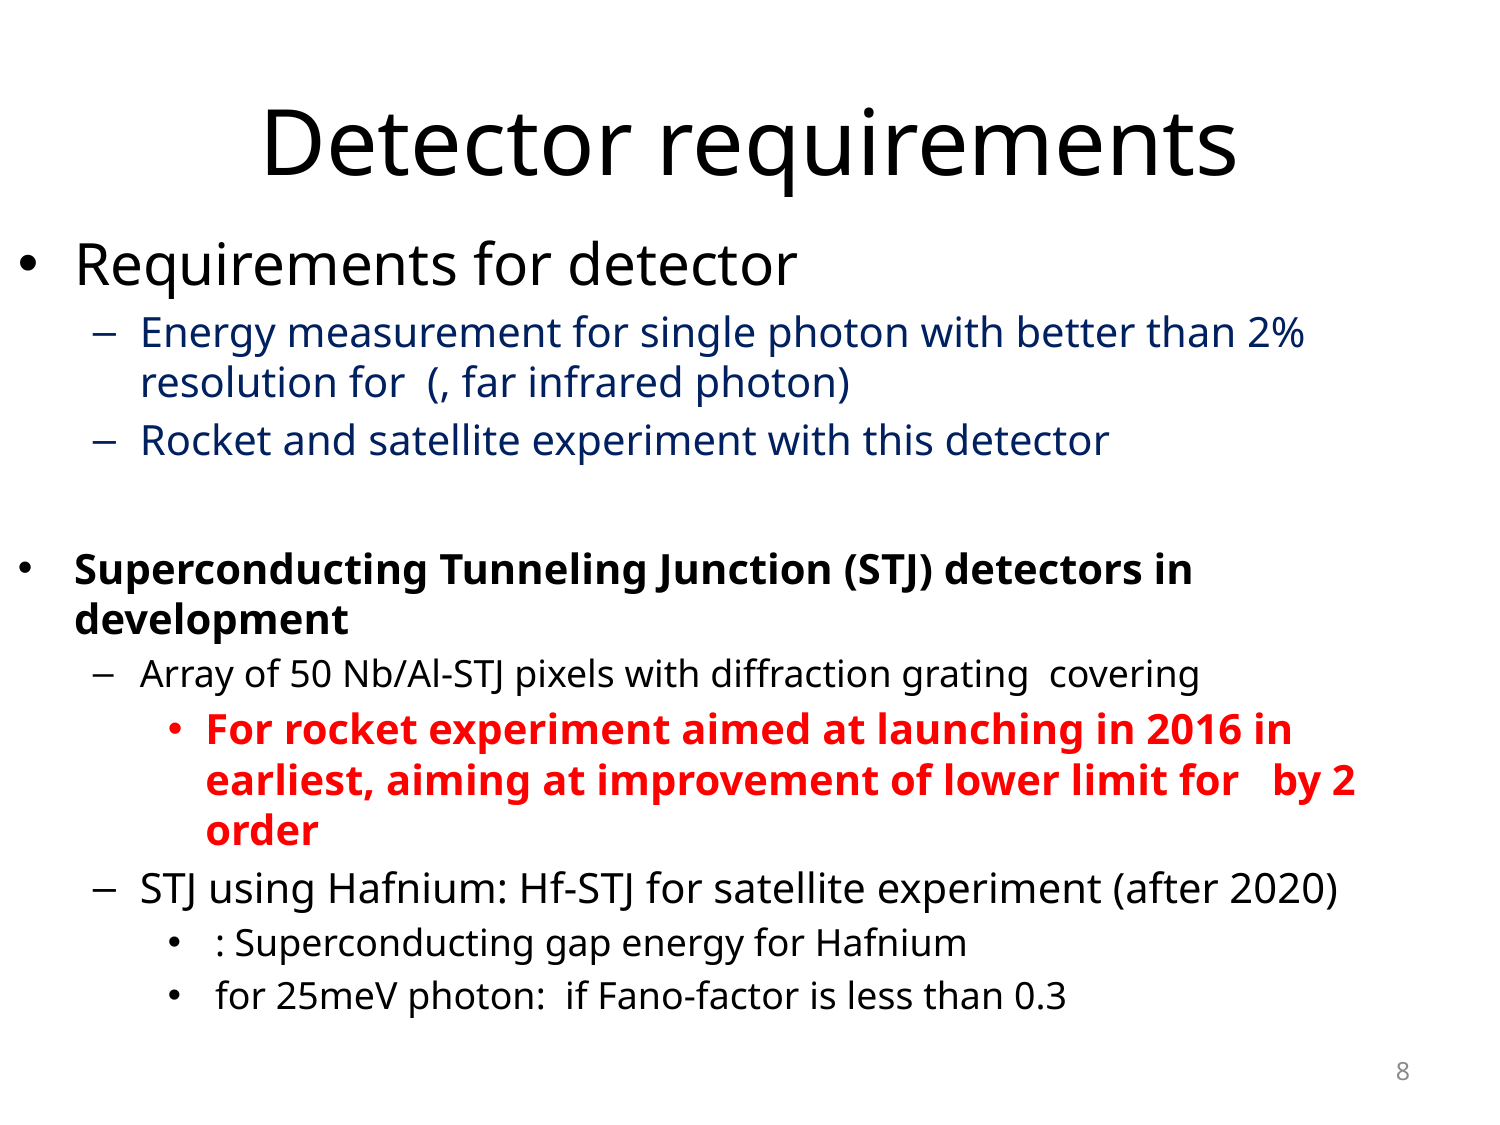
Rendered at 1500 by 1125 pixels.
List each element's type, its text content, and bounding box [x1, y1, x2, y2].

title Detector requirements [75, 45, 1425, 233]
slide_number 8 [1074, 1042, 1425, 1103]
